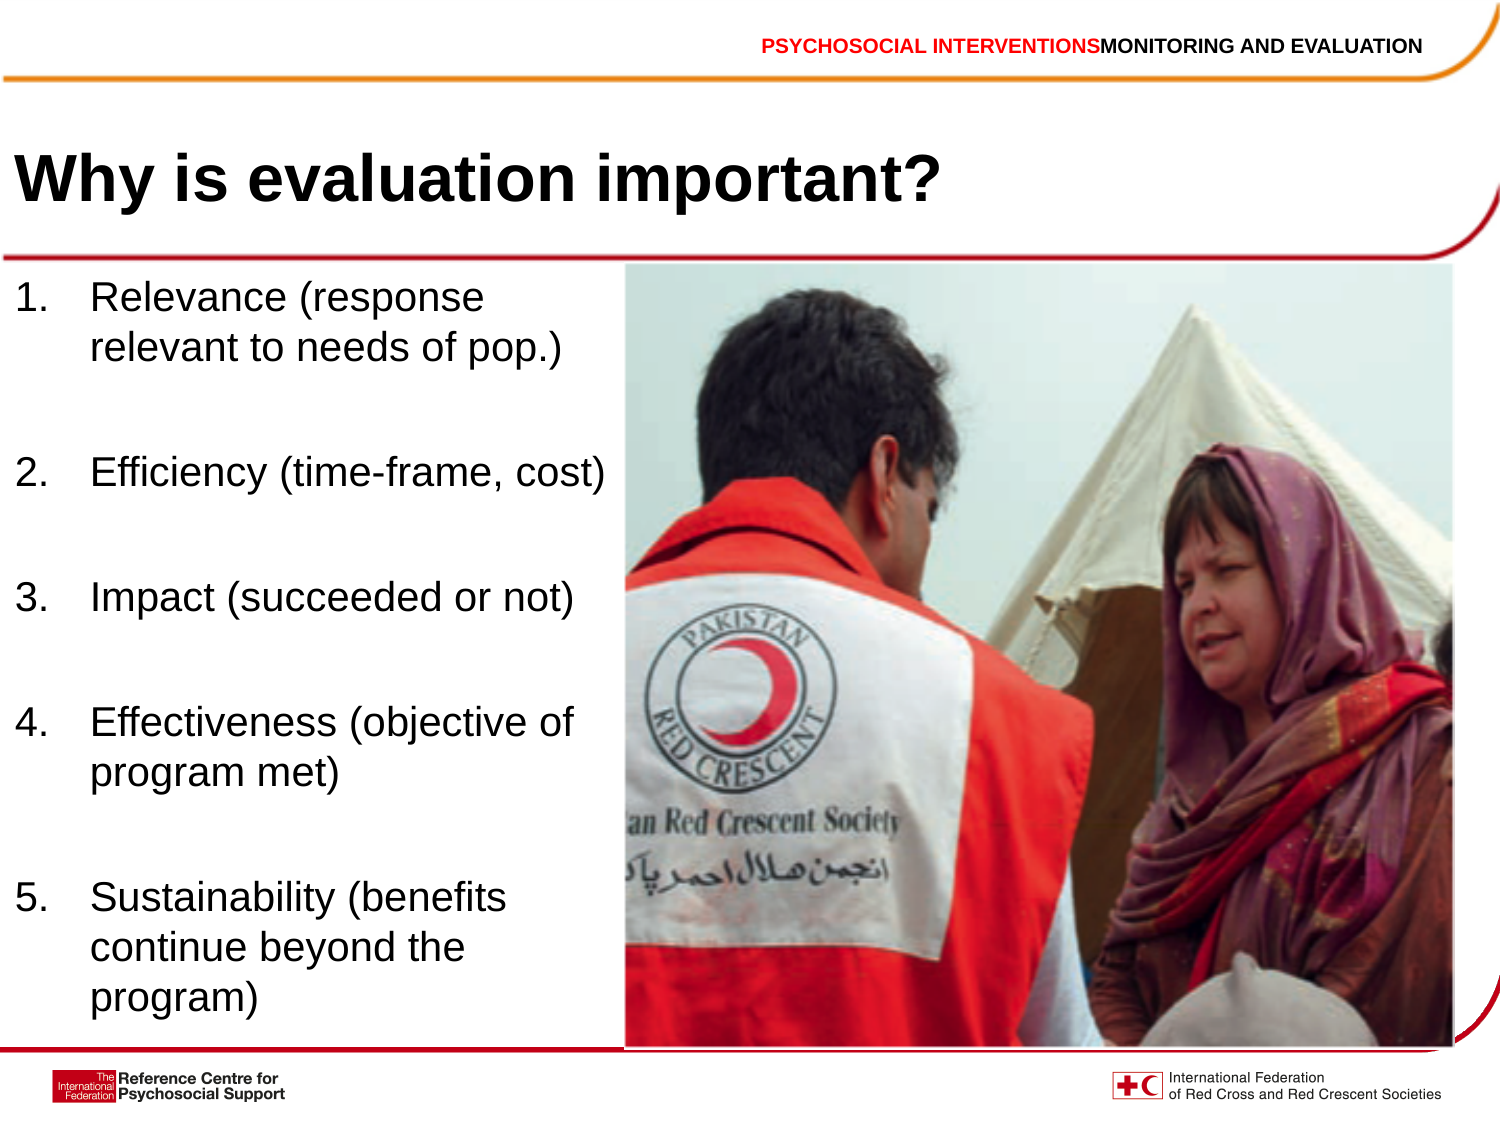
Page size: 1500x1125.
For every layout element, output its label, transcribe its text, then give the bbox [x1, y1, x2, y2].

text_box Relevance (response relevant to needs of pop.) Efficiency (time-frame, cost) Impact (succeeded or not) Effectiveness (objective of program met) Sustainability (benefits continue beyond the program) [0, 273, 619, 973]
picture [0, 0, 1500, 1125]
